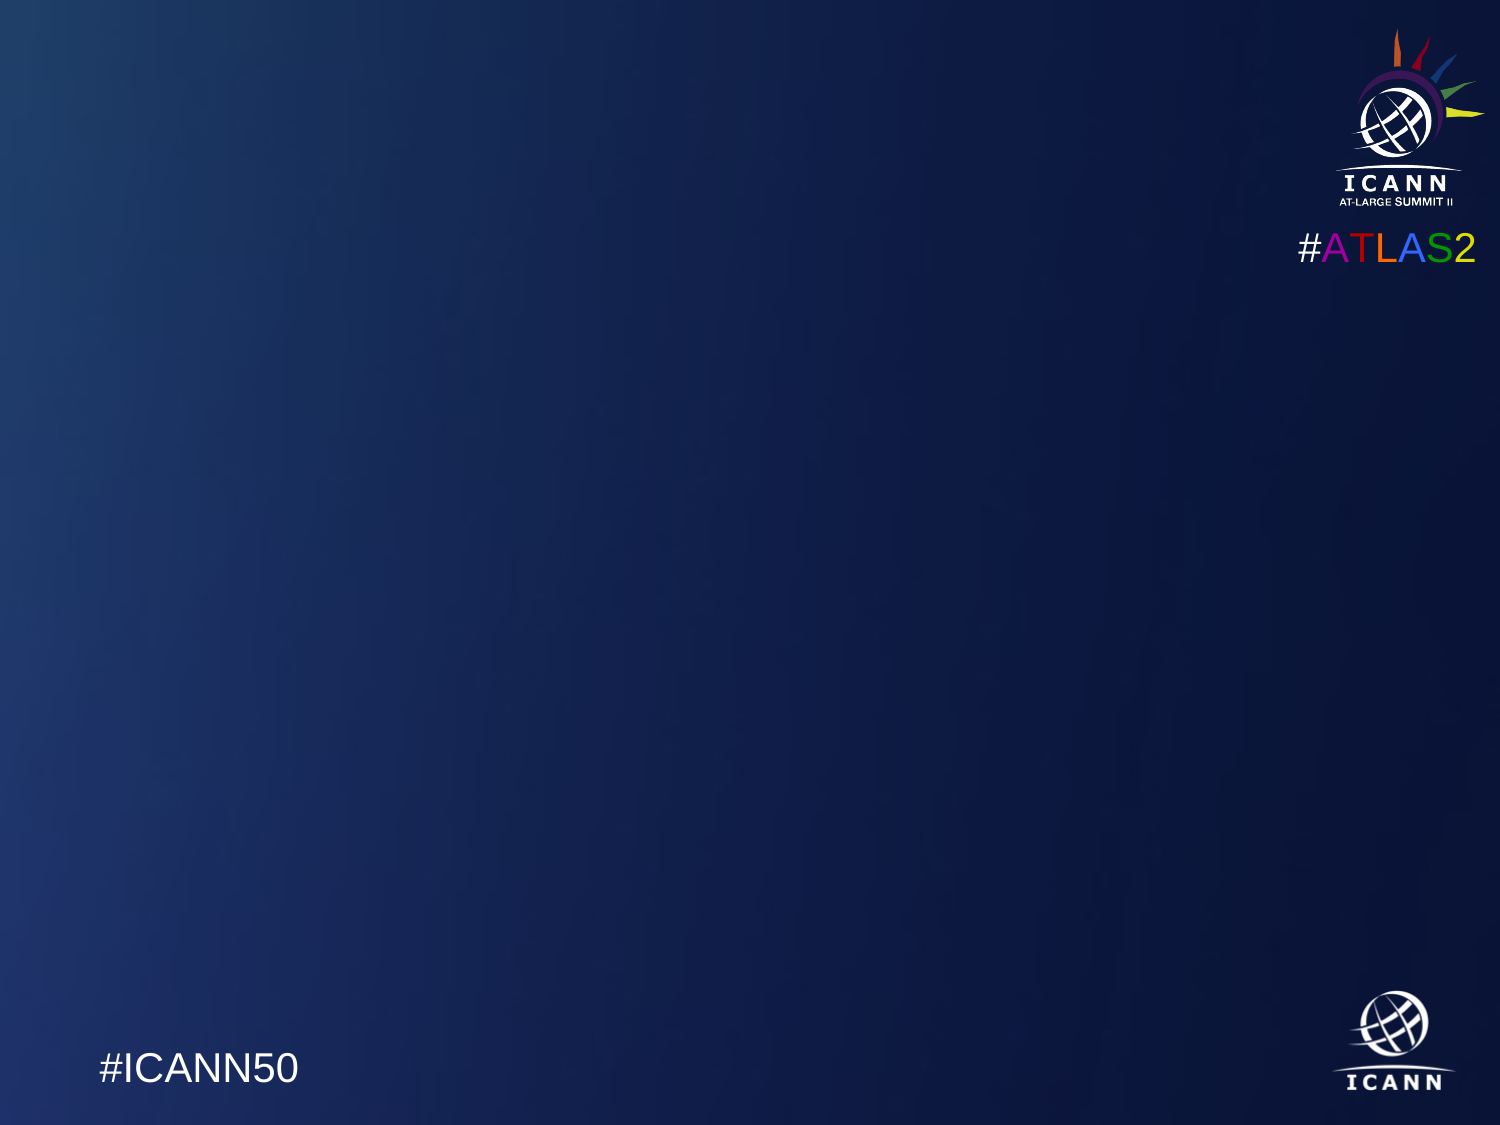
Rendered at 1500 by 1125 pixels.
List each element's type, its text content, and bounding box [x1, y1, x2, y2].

text_box #ATLAS2 [1287, 218, 1488, 275]
picture [0, 0, 1500, 1125]
